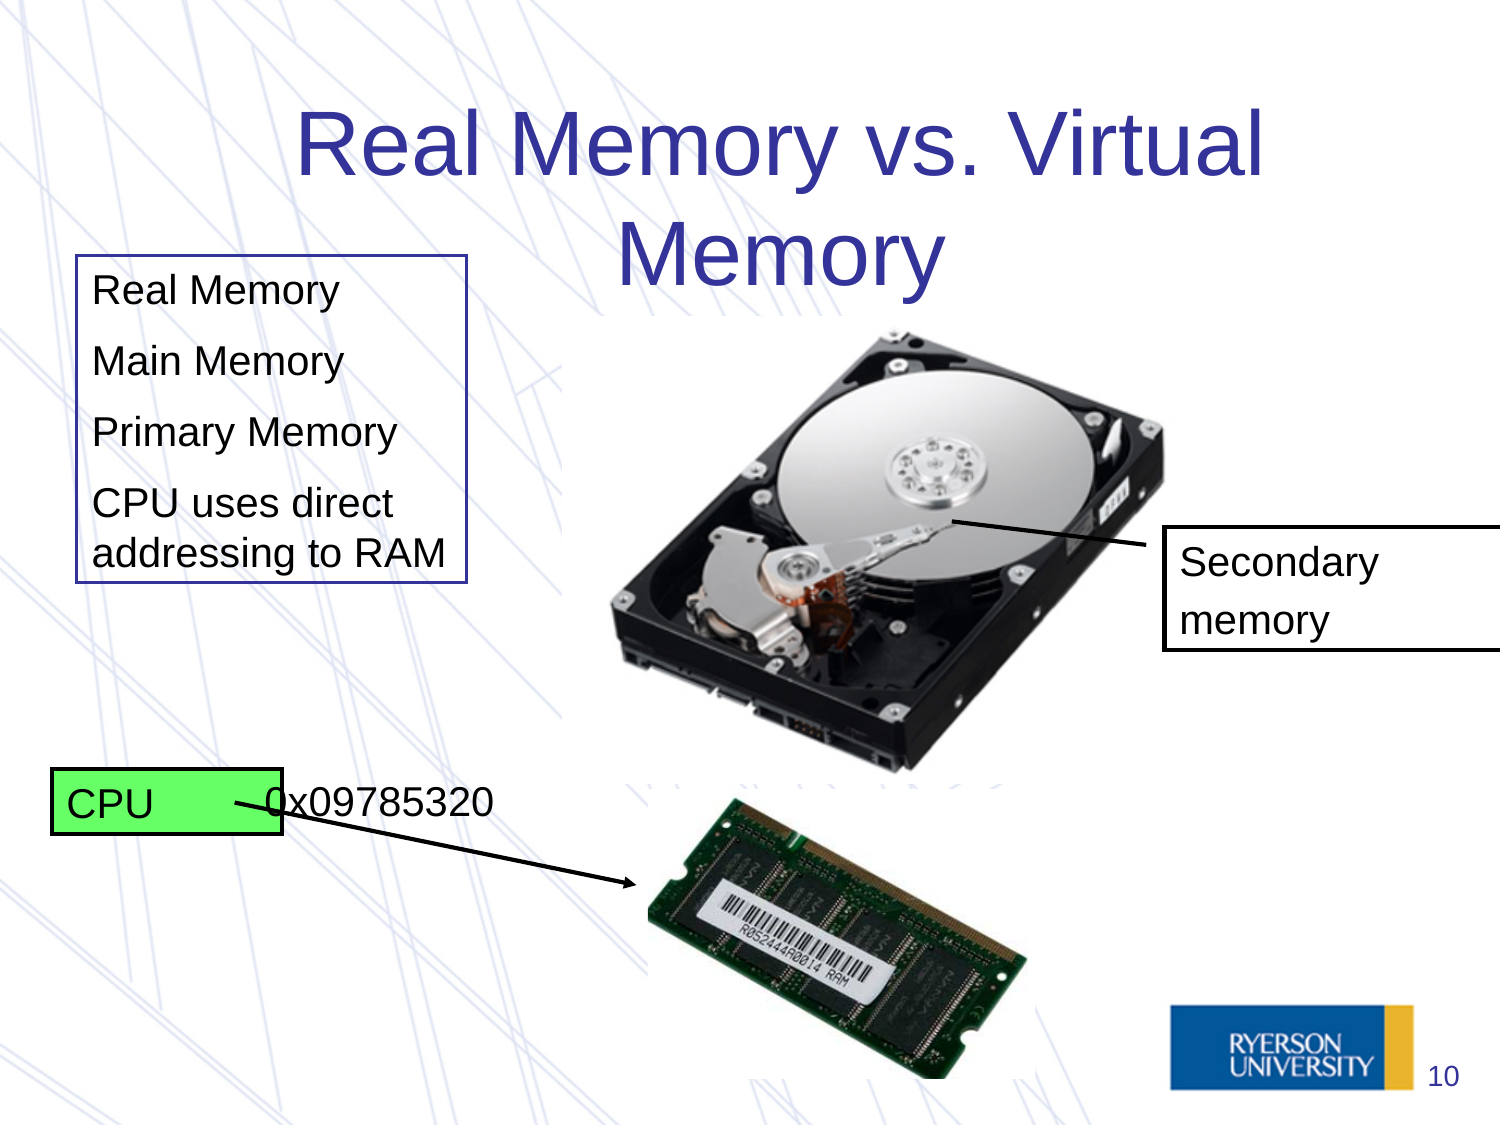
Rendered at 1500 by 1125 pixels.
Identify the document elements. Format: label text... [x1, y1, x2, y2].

text_box Secondary memory [1191, 527, 1500, 651]
text_box Real Memory Main Memory Primary Memory CPU uses direct addressing to RAM [76, 255, 467, 583]
slide_number 10 [1399, 1049, 1476, 1113]
text_box [377, 832, 637, 889]
text_box CPU [51, 769, 282, 834]
text_box 0x09785320 [249, 767, 622, 832]
picture [0, 0, 1500, 1125]
title Real Memory vs. Virtual Memory [112, 99, 1451, 288]
